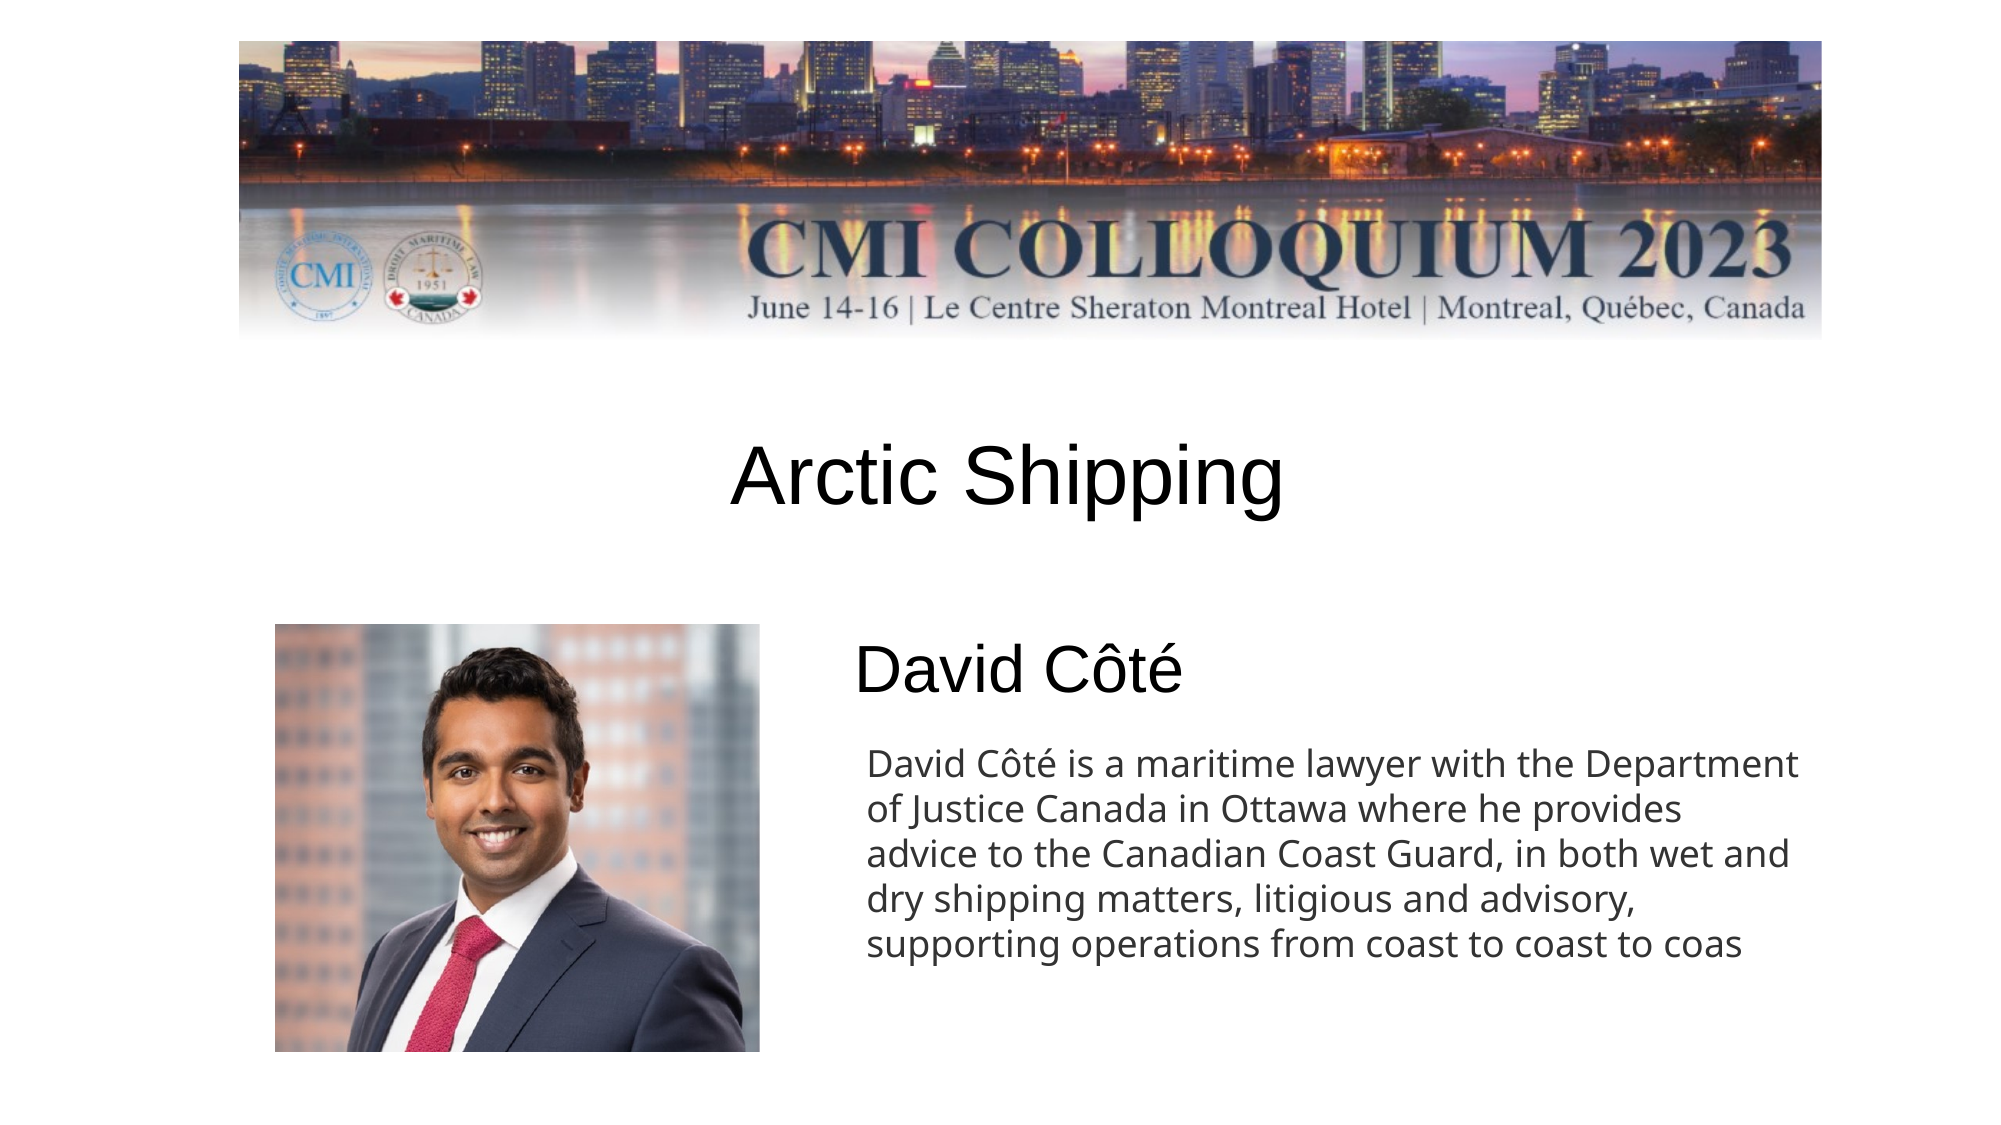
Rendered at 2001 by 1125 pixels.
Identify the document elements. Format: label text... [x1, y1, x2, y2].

subtitle David Côté [678, 620, 1360, 711]
picture [274, 624, 760, 1052]
text_box David Côté is a maritime lawyer with the Department of Justice Canada in Ottawa where he provides advice to the Canadian Coast Guard, in both wet and dry shipping matters, litigious and advisory, supporting operations from coast to coast to coas [851, 732, 1818, 973]
title Arctic Shipping [127, 410, 1890, 545]
picture [239, 41, 1822, 340]
